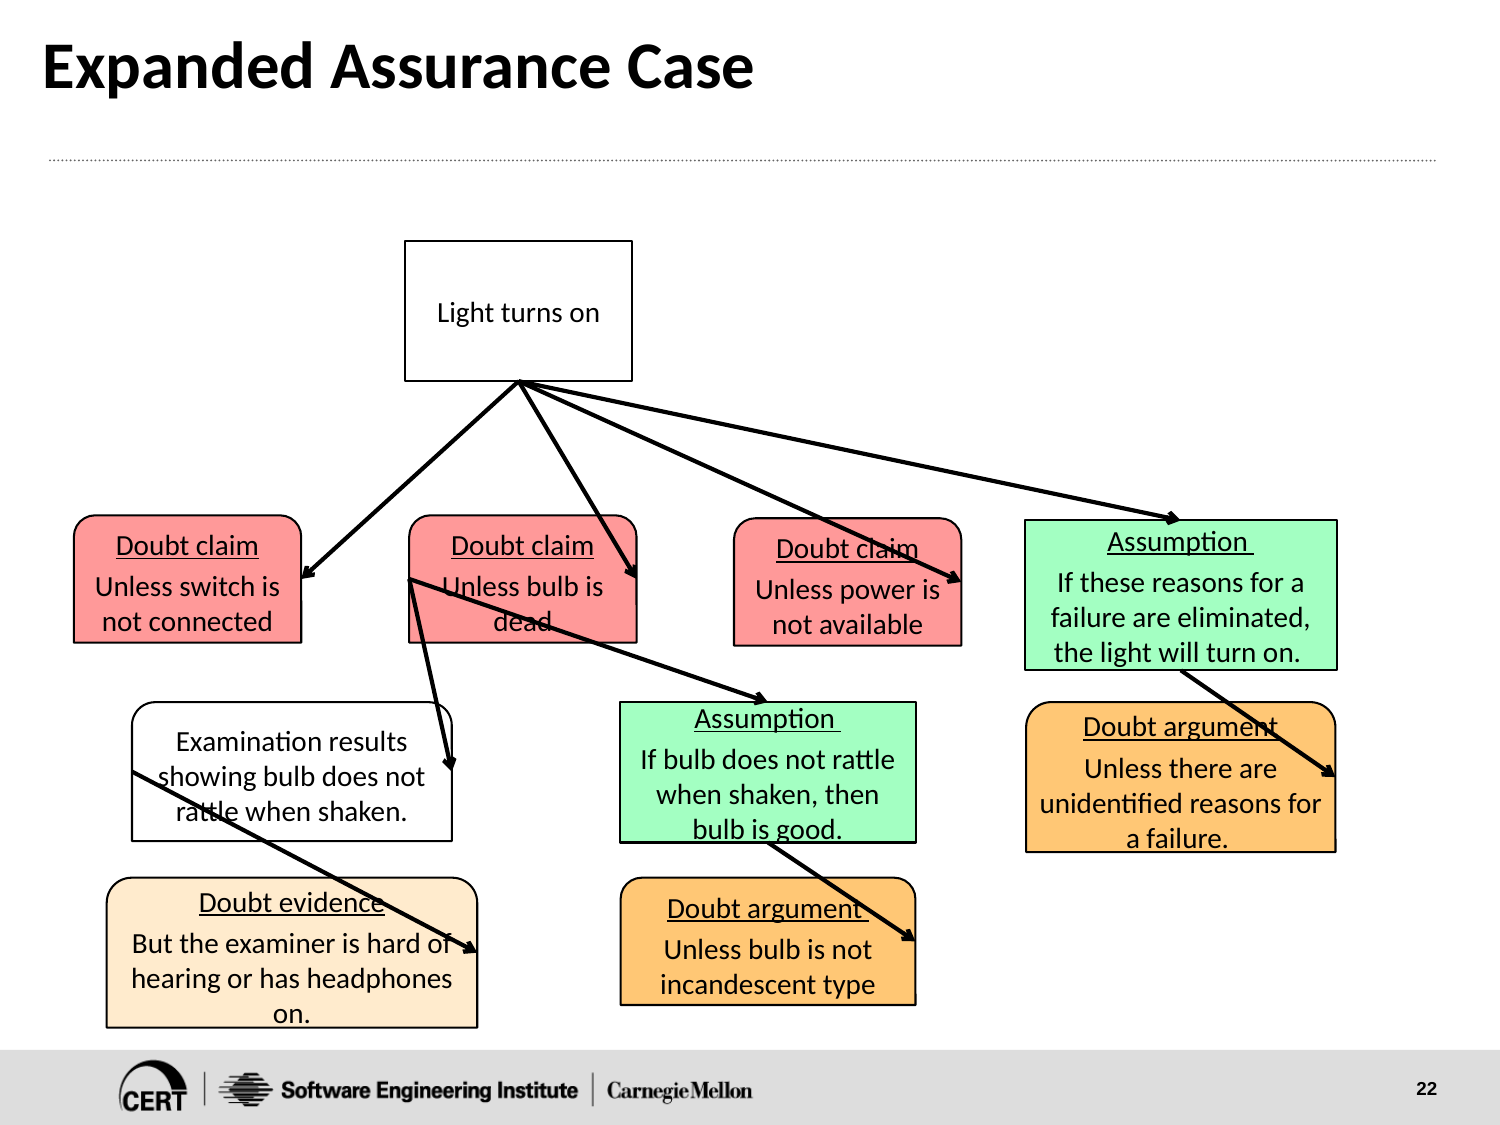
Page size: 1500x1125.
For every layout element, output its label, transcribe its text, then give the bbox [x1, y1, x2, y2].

text_box Doubt argument Unless there are unidentified reasons for a failure. [1026, 702, 1336, 853]
text_box Light turns on [404, 240, 633, 379]
text_box Doubt claim Unless bulb is dead [409, 524, 637, 641]
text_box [522, 642, 769, 703]
text_box Doubt evidence But the examiner is hard of hearing or has headphones on. [106, 877, 478, 1028]
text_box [518, 380, 1182, 521]
text_box Assumption If these reasons for a failure are eliminated, the light will turn on. [1024, 520, 1338, 671]
title Expanded Assurance Case [42, 37, 1434, 155]
text_box Doubt claim Unless power is not available [733, 530, 962, 646]
text_box Examination results showing bulb does not rattle when shaken. [131, 702, 452, 842]
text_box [291, 642, 521, 703]
picture [102, 1056, 765, 1117]
text_box Doubt argument Unless bulb is not incandescent type [620, 877, 916, 1006]
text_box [187, 380, 515, 516]
text_box Doubt claim Unless switch is not connected [73, 515, 302, 643]
text_box Assumption If bulb does not rattle when shaken, then bulb is good. [620, 702, 916, 843]
